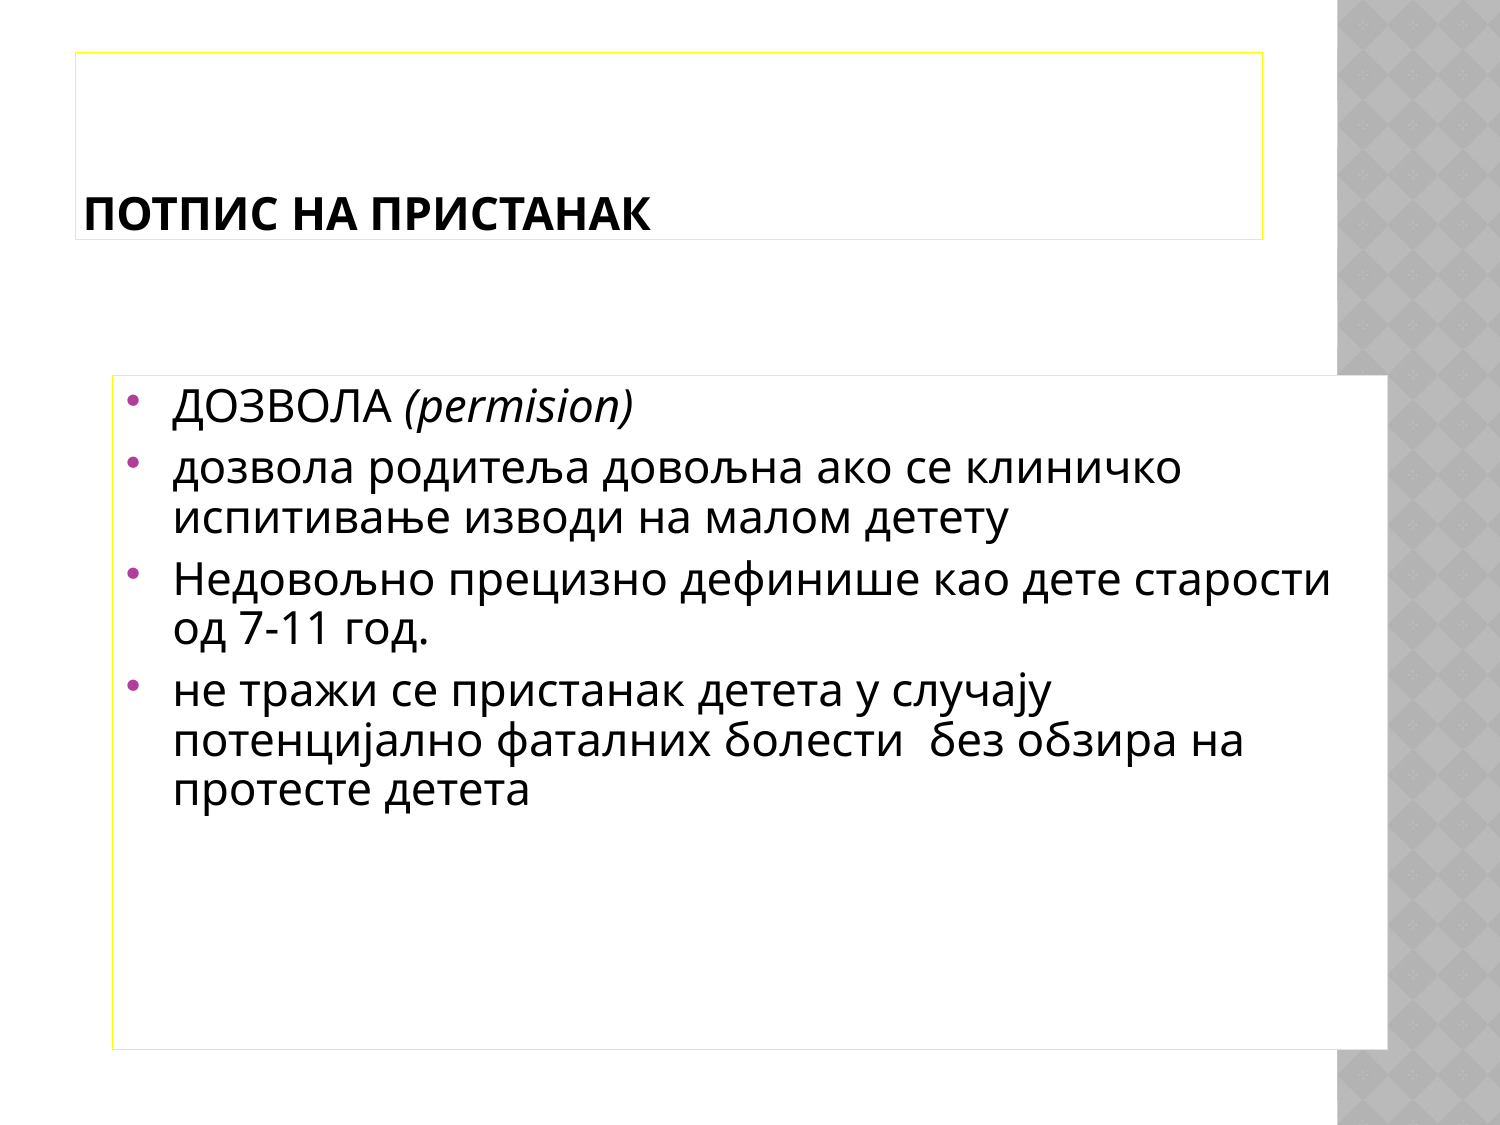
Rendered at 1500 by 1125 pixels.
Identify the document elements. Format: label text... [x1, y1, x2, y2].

title ПОТПИС НА ПРИСТАНАК [75, 52, 1263, 240]
list ДОЗВОЛА (permision) дозвола родитеља довољна ако се клиничко испитивање изводи на малом детету Недовољно прецизно дефинише као дете старости од 7-11 год. не тражи се пристанак детета у случају потенцијално фаталних болести без обзира на протесте детета [112, 375, 1388, 1050]
